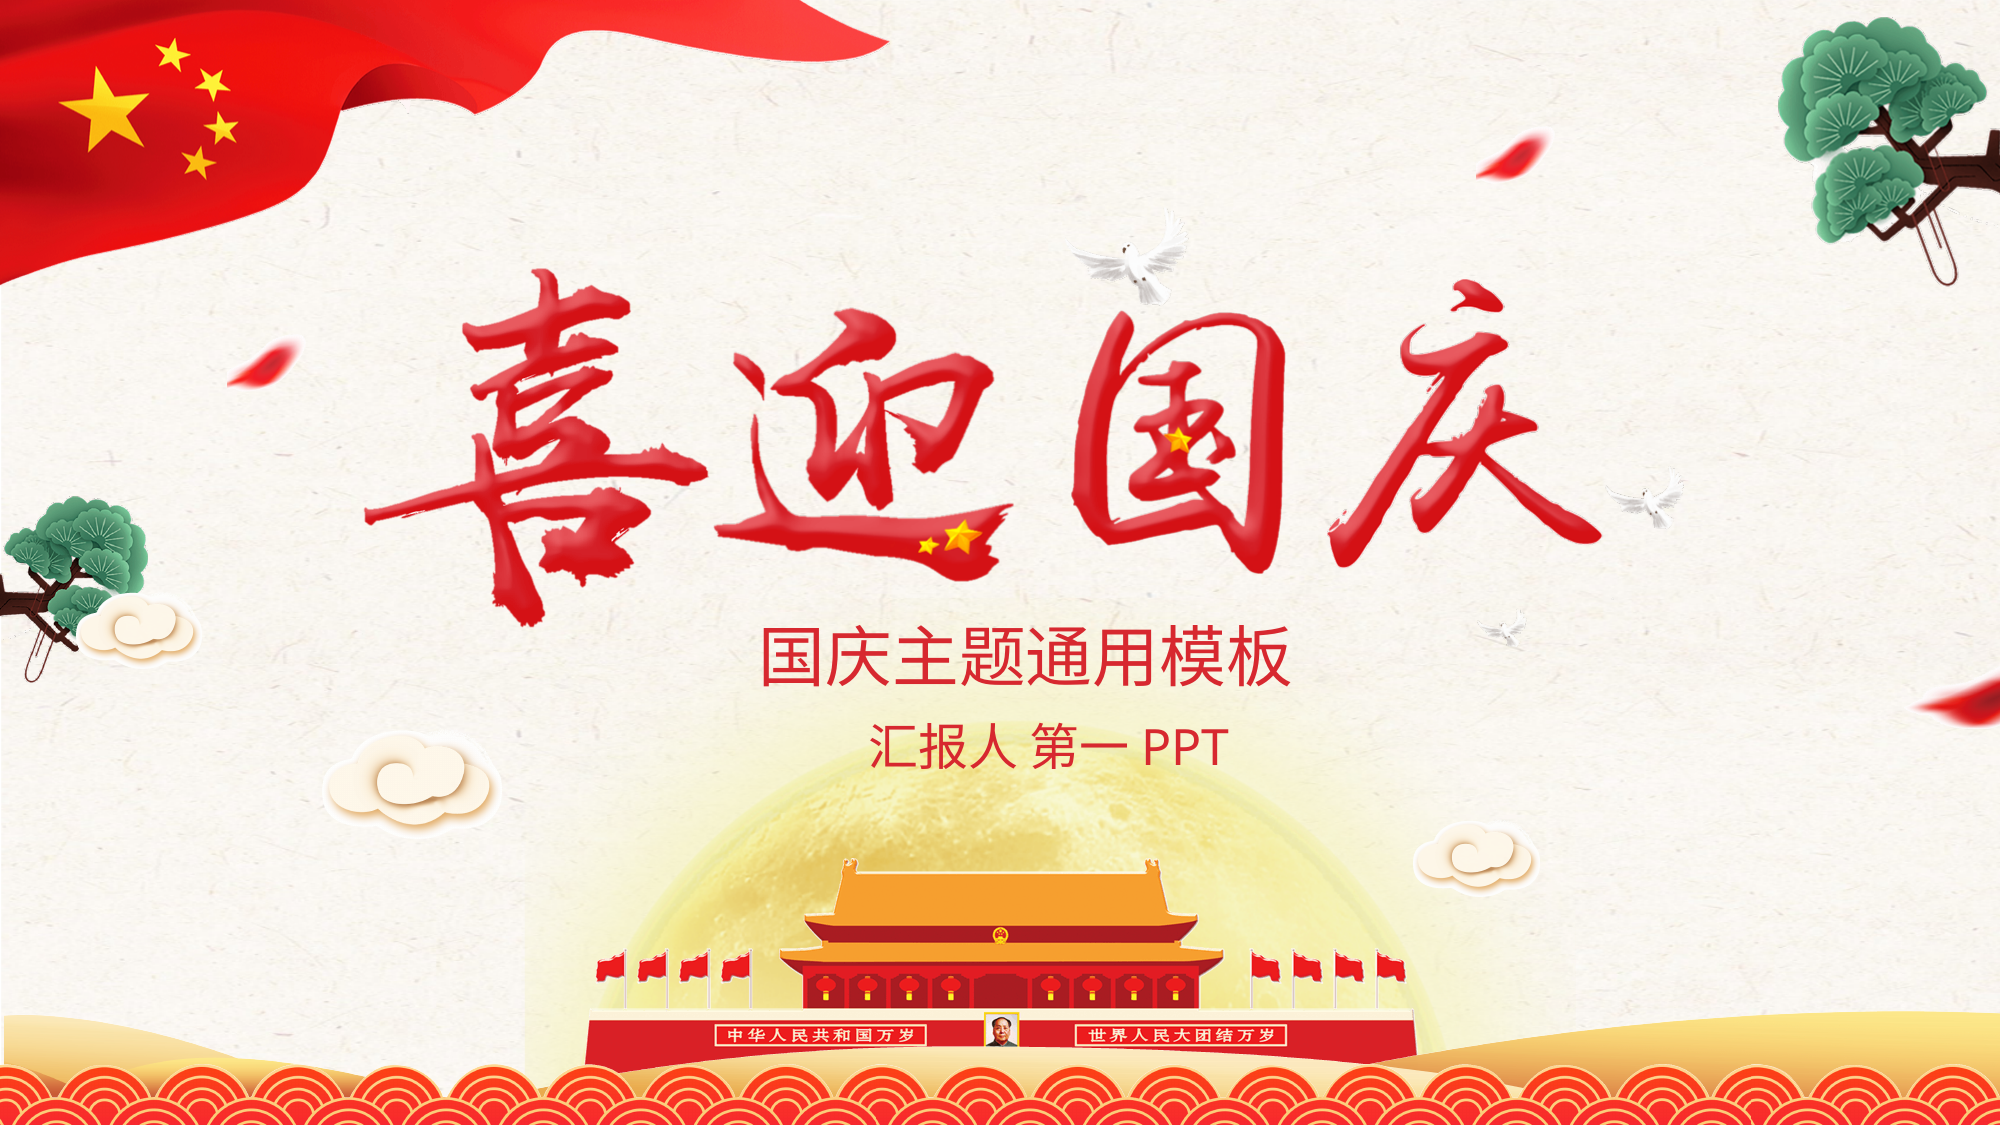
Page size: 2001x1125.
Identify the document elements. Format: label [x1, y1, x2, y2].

text_box [0, 1064, 2000, 1125]
picture [0, 0, 2000, 1064]
text_box [744, 607, 1429, 784]
